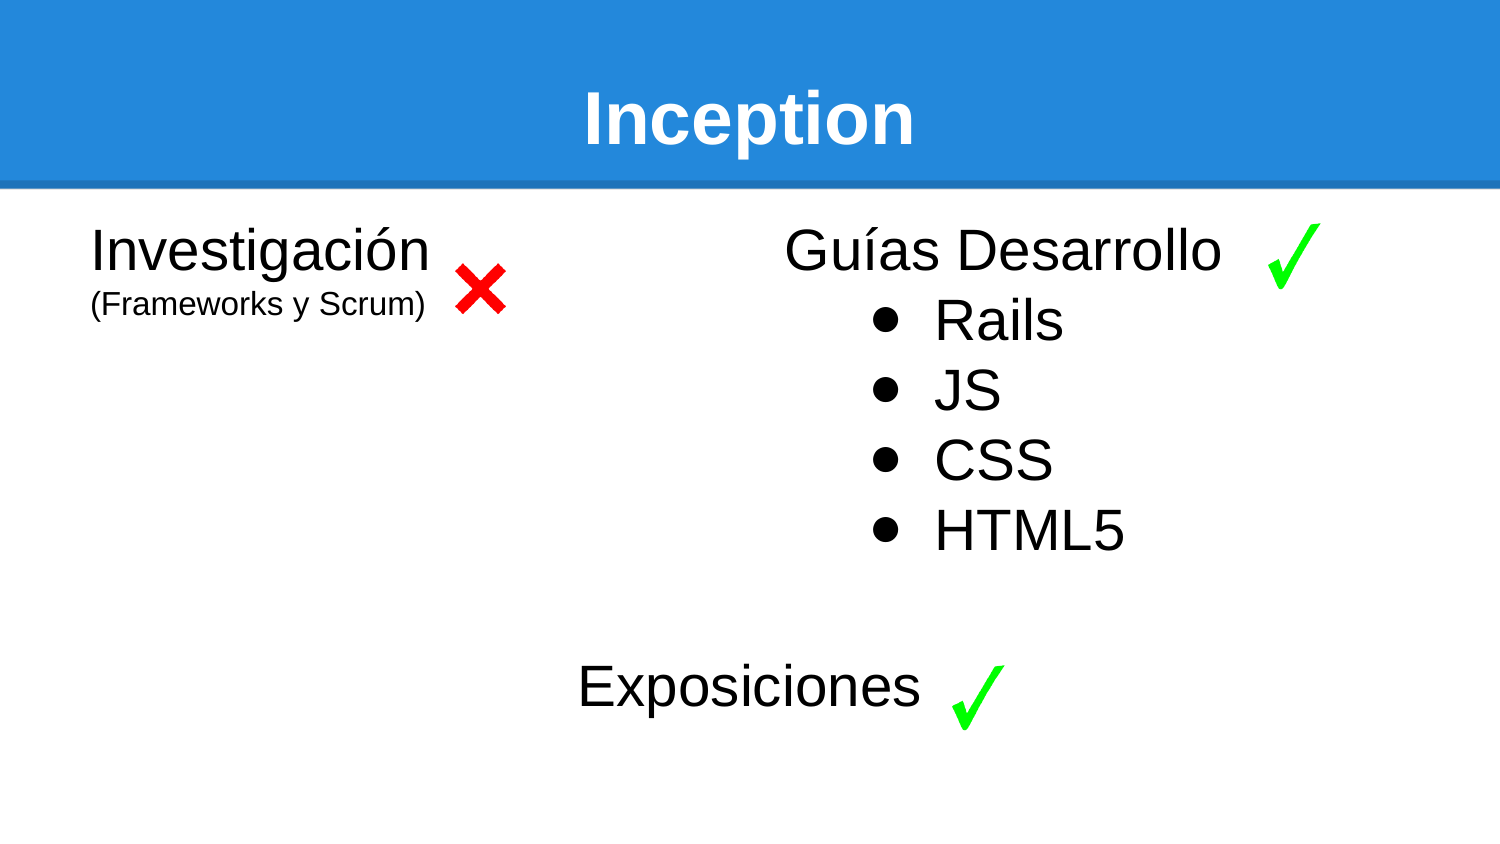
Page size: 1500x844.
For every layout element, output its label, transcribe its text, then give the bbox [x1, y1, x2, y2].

list Exposiciones [75, 632, 1425, 763]
list Investigación (Frameworks y Scrum) [75, 196, 731, 626]
picture [951, 663, 1005, 731]
picture [454, 261, 508, 315]
picture [1267, 222, 1321, 290]
list Guías Desarrollo Rails JS CSS HTML5 [769, 196, 1425, 626]
title Inception [75, 33, 1425, 175]
